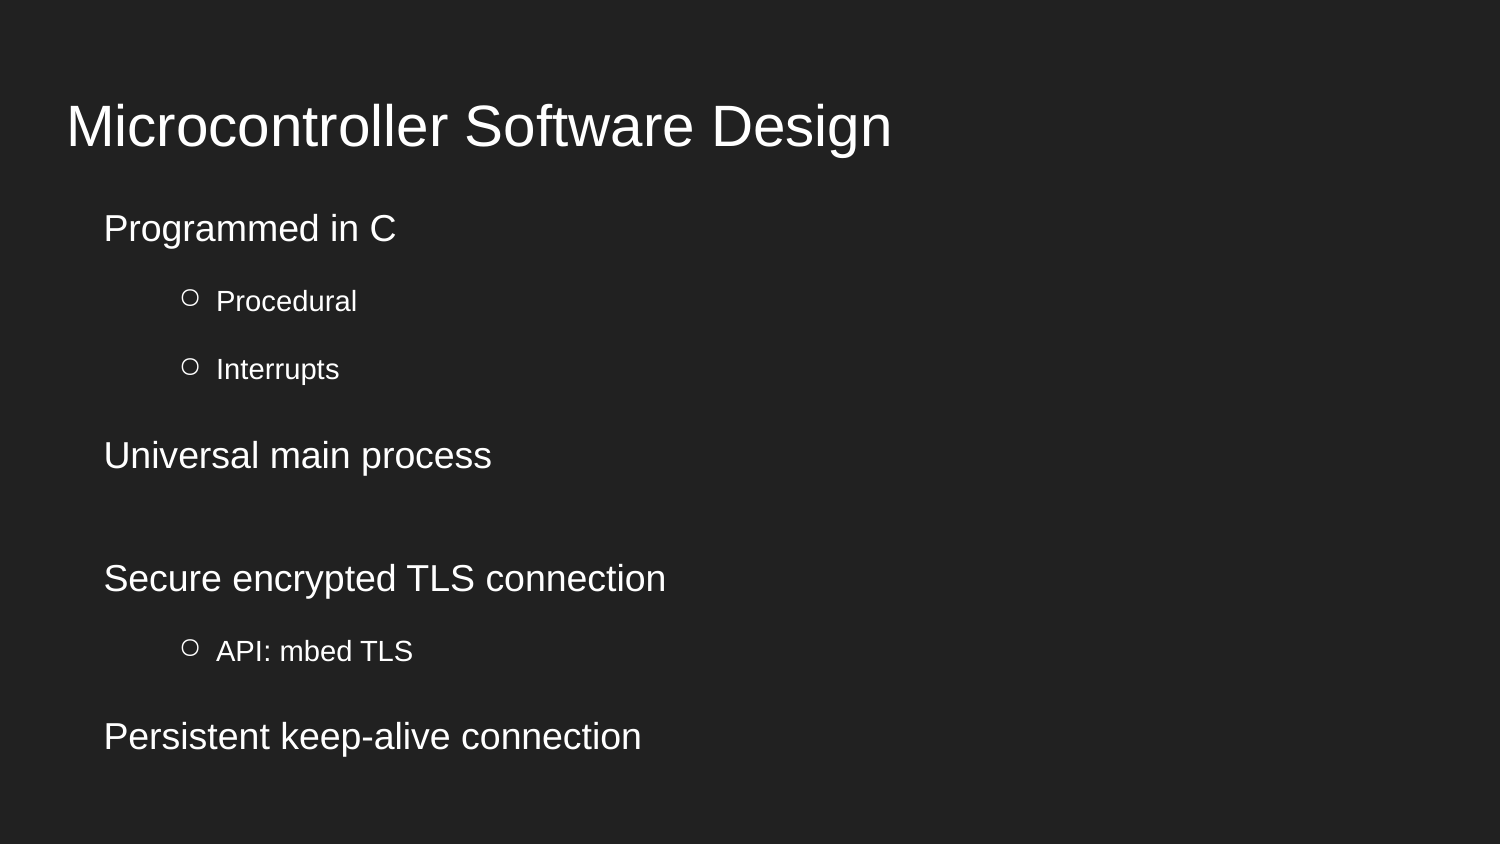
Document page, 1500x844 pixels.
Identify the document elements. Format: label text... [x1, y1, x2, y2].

title Microcontroller Software Design [51, 72, 1449, 167]
list Programmed in C Procedural Interrupts Universal main process Secure encrypted TLS connection API: mbed TLS Persistent keep-alive connection [51, 189, 1449, 750]
